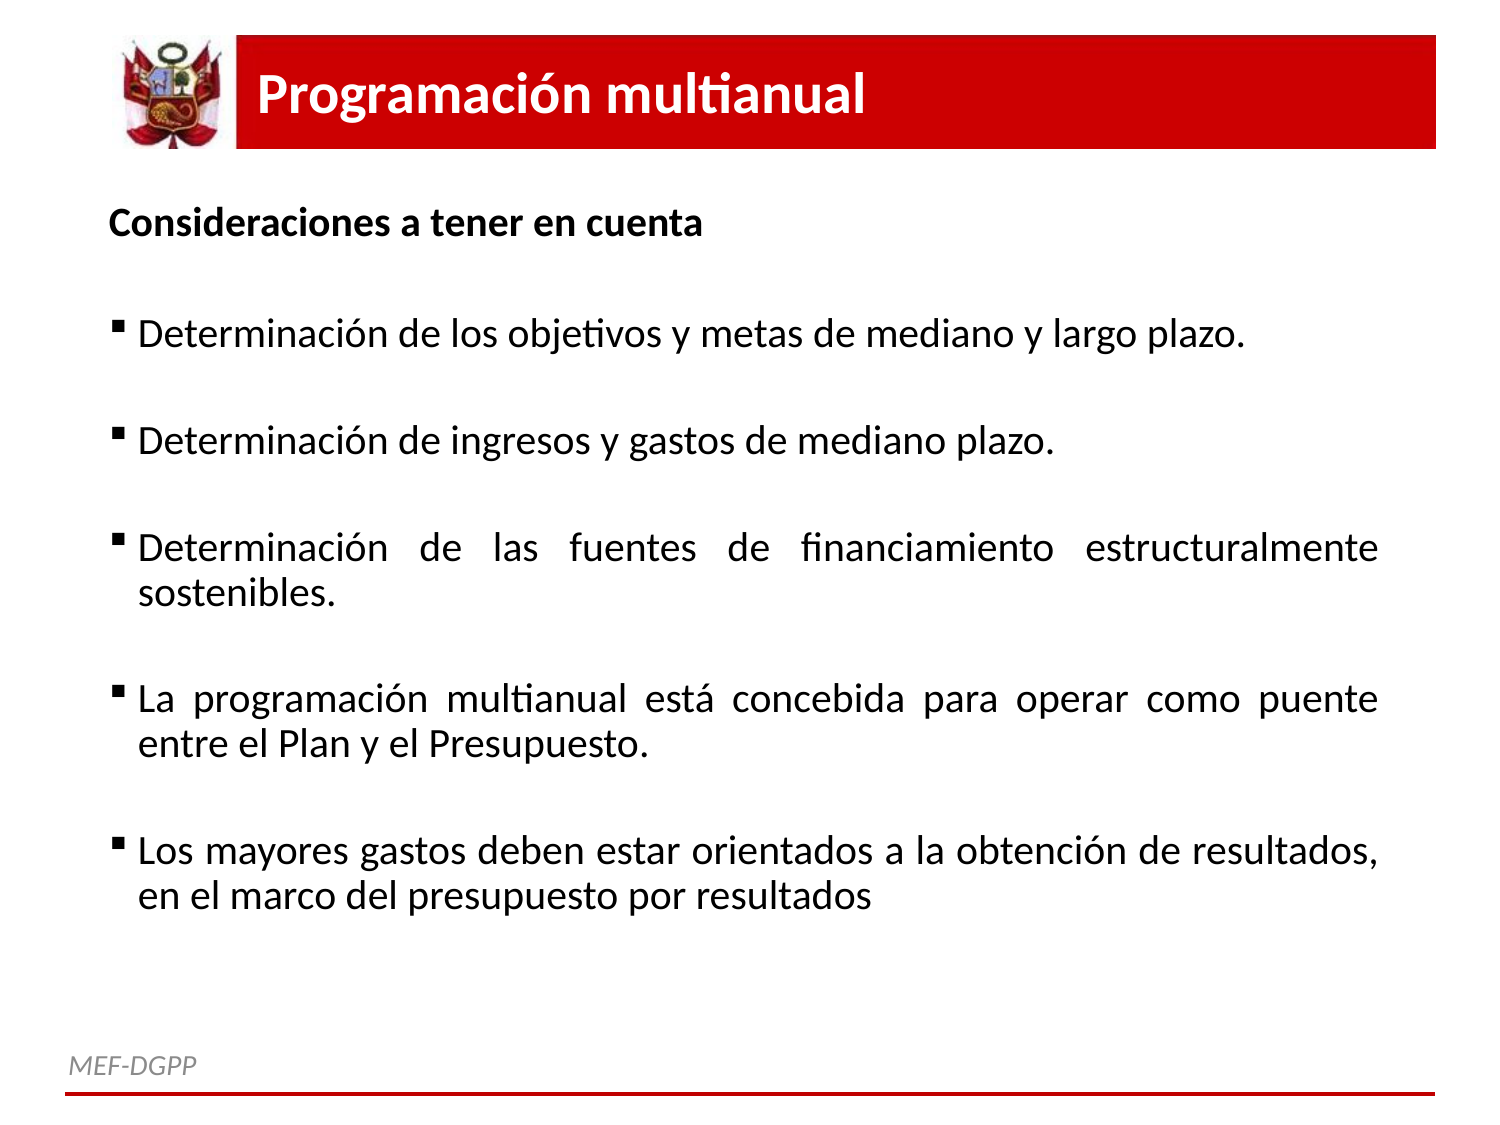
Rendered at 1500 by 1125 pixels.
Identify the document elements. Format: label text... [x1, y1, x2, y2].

picture [112, 35, 1436, 149]
title Programación multianual [241, 42, 1426, 138]
footer MEF-DGPP [53, 1034, 892, 1094]
list Consideraciones a tener en cuenta Determinación de los objetivos y metas de mediano y largo plazo. Determinación de ingresos y gastos de mediano plazo. Determinación de las fuentes de financiamiento estructuralmente sostenibles. La programación multianual está concebida para operar como puente entre el Plan y el Presupuesto. Los mayores gastos deben estar orientados a la obtención de resultados, en el marco del presupuesto por resultados [93, 187, 1395, 1032]
